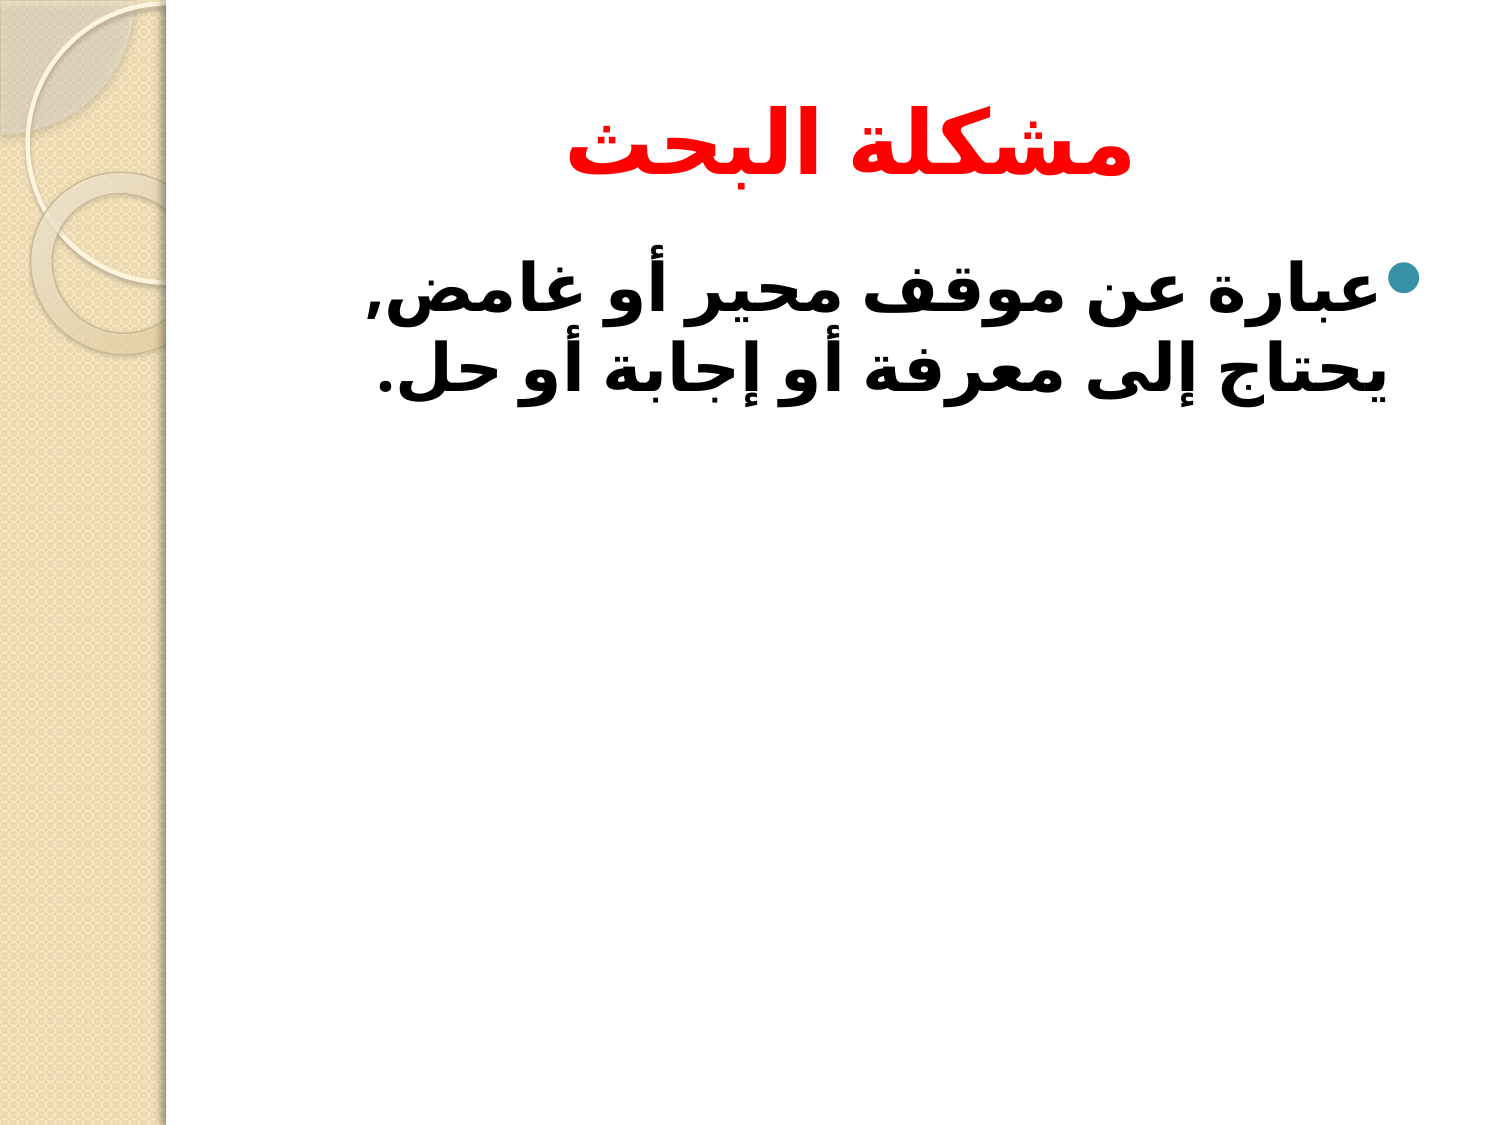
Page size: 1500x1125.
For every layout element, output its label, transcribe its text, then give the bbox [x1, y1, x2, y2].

list عبارة عن موقف محير أو غامض, يحتاج إلى معرفة أو إجابة أو حل. [235, 237, 1466, 1025]
title مشكلة البحث [235, 45, 1466, 233]
